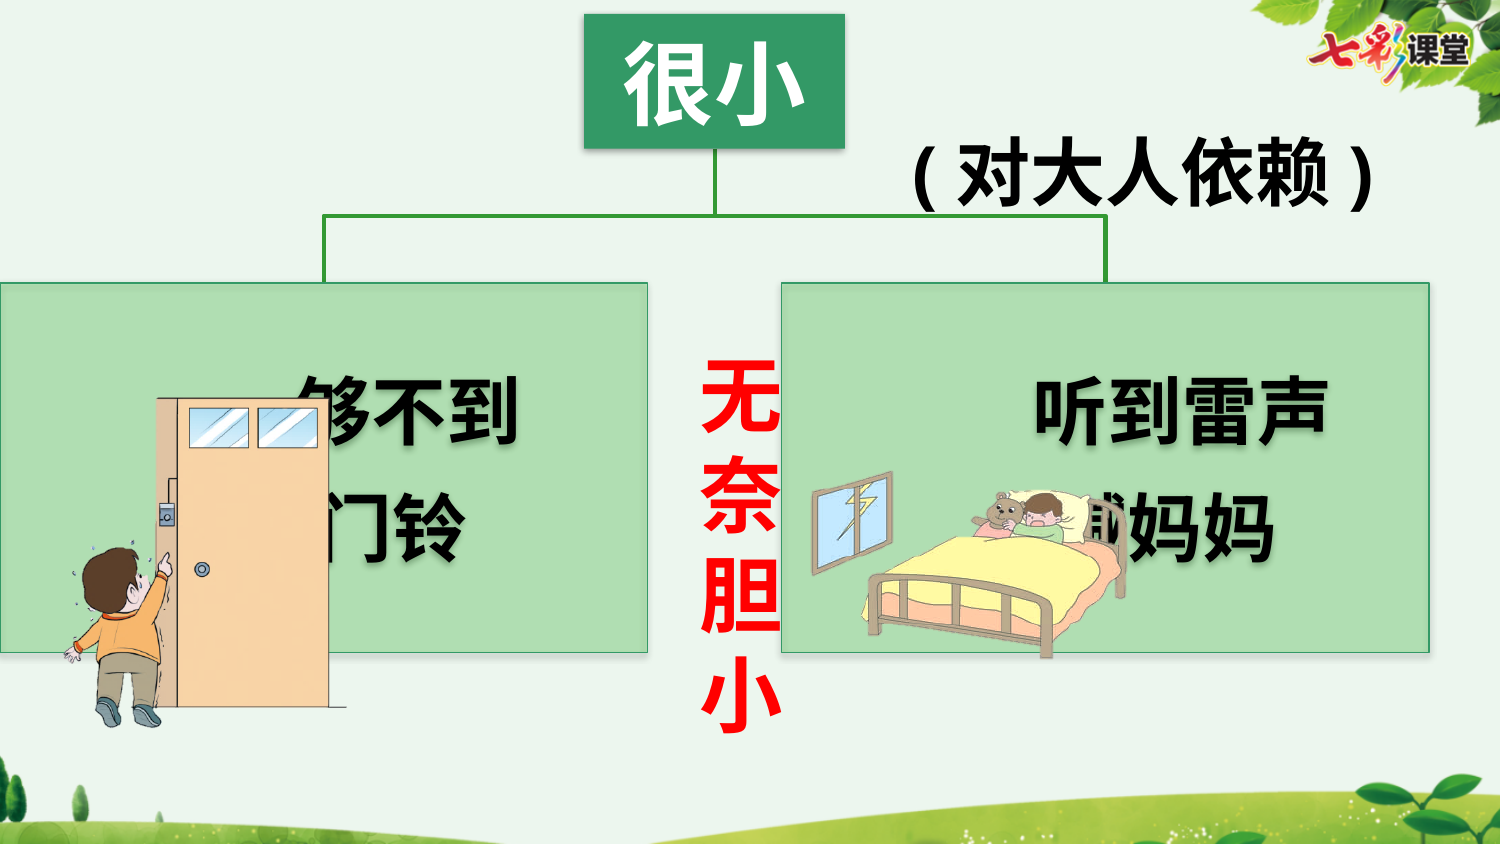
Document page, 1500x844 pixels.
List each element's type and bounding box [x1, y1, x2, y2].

text_box [29, 88, 1459, 756]
picture [0, 0, 1500, 844]
